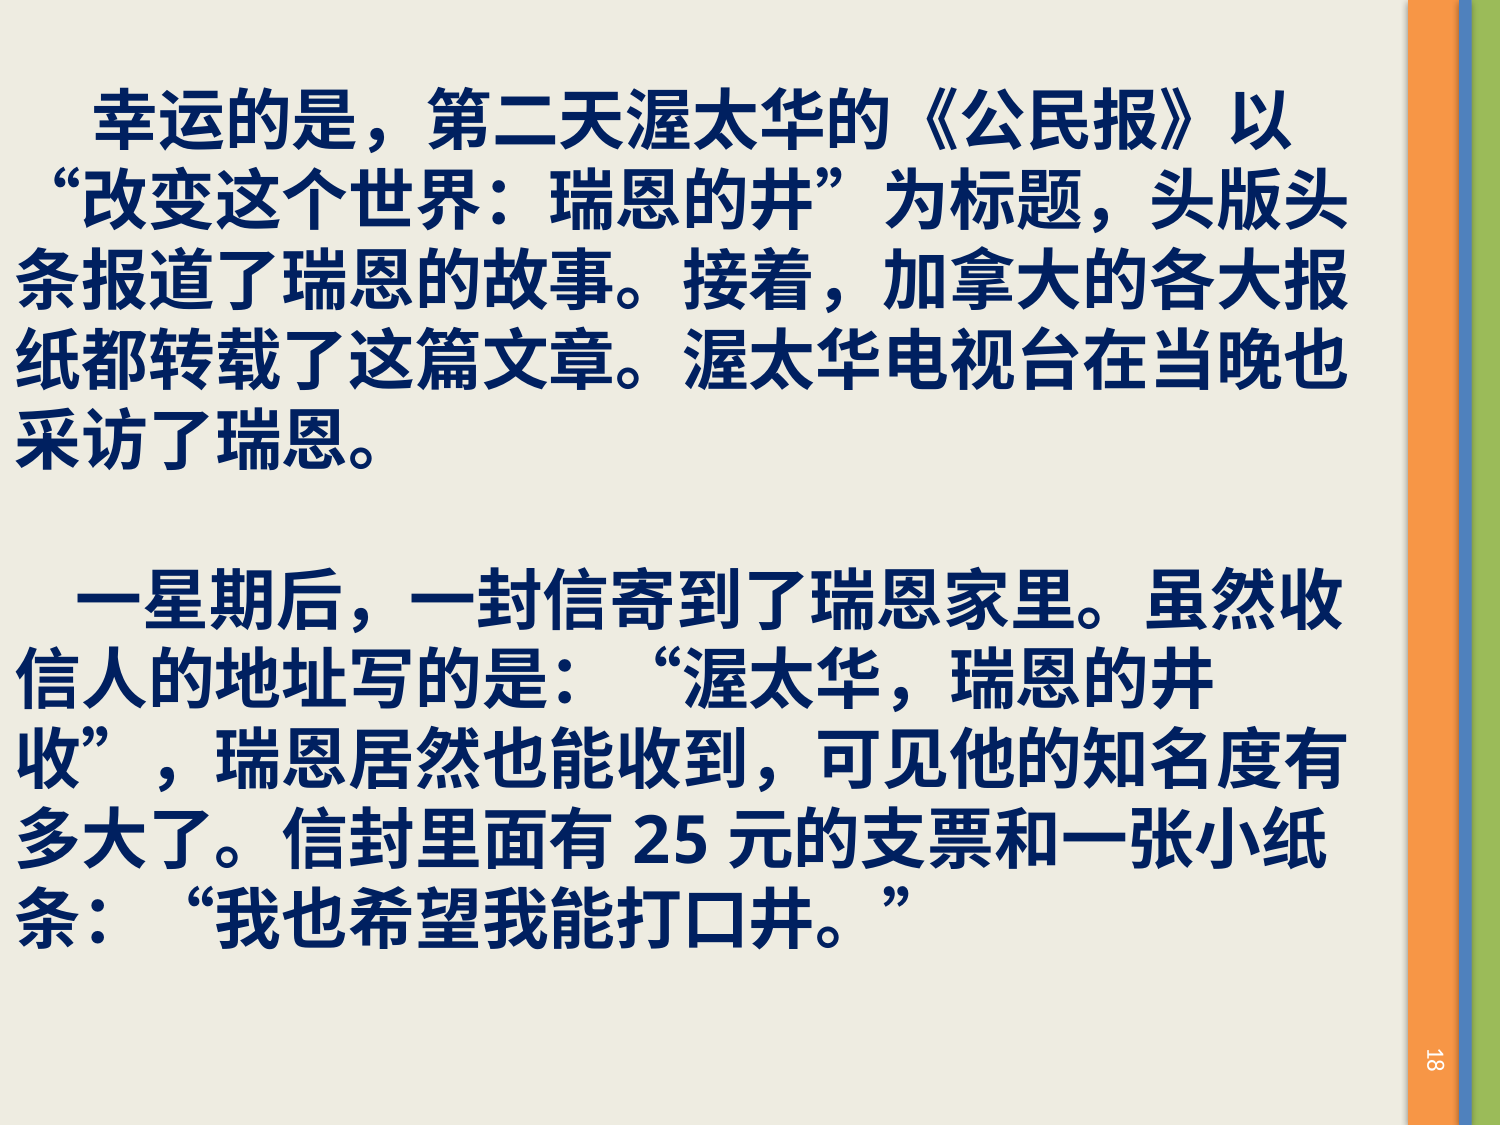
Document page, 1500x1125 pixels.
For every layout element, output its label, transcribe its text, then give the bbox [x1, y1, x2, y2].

slide_number 18 [1407, 928, 1468, 1088]
text_box 幸运的是，第二天渥太华的《公民报》以“改变这个世界：瑞恩的井”为标题，头版头条报道了瑞恩的故事。接着，加拿大的各大报纸都转载了这篇文章。渥太华电视台在当晚也采访了瑞恩。 一星期后，一封信寄到了瑞恩家里。虽然收信人的地址写的是：“渥太华，瑞恩的井收”，瑞恩居然也能收到，可见他的知名度有多大了。信封里面有25元的支票和一张小纸条：“我也希望我能打口井。” [0, 70, 1395, 1100]
